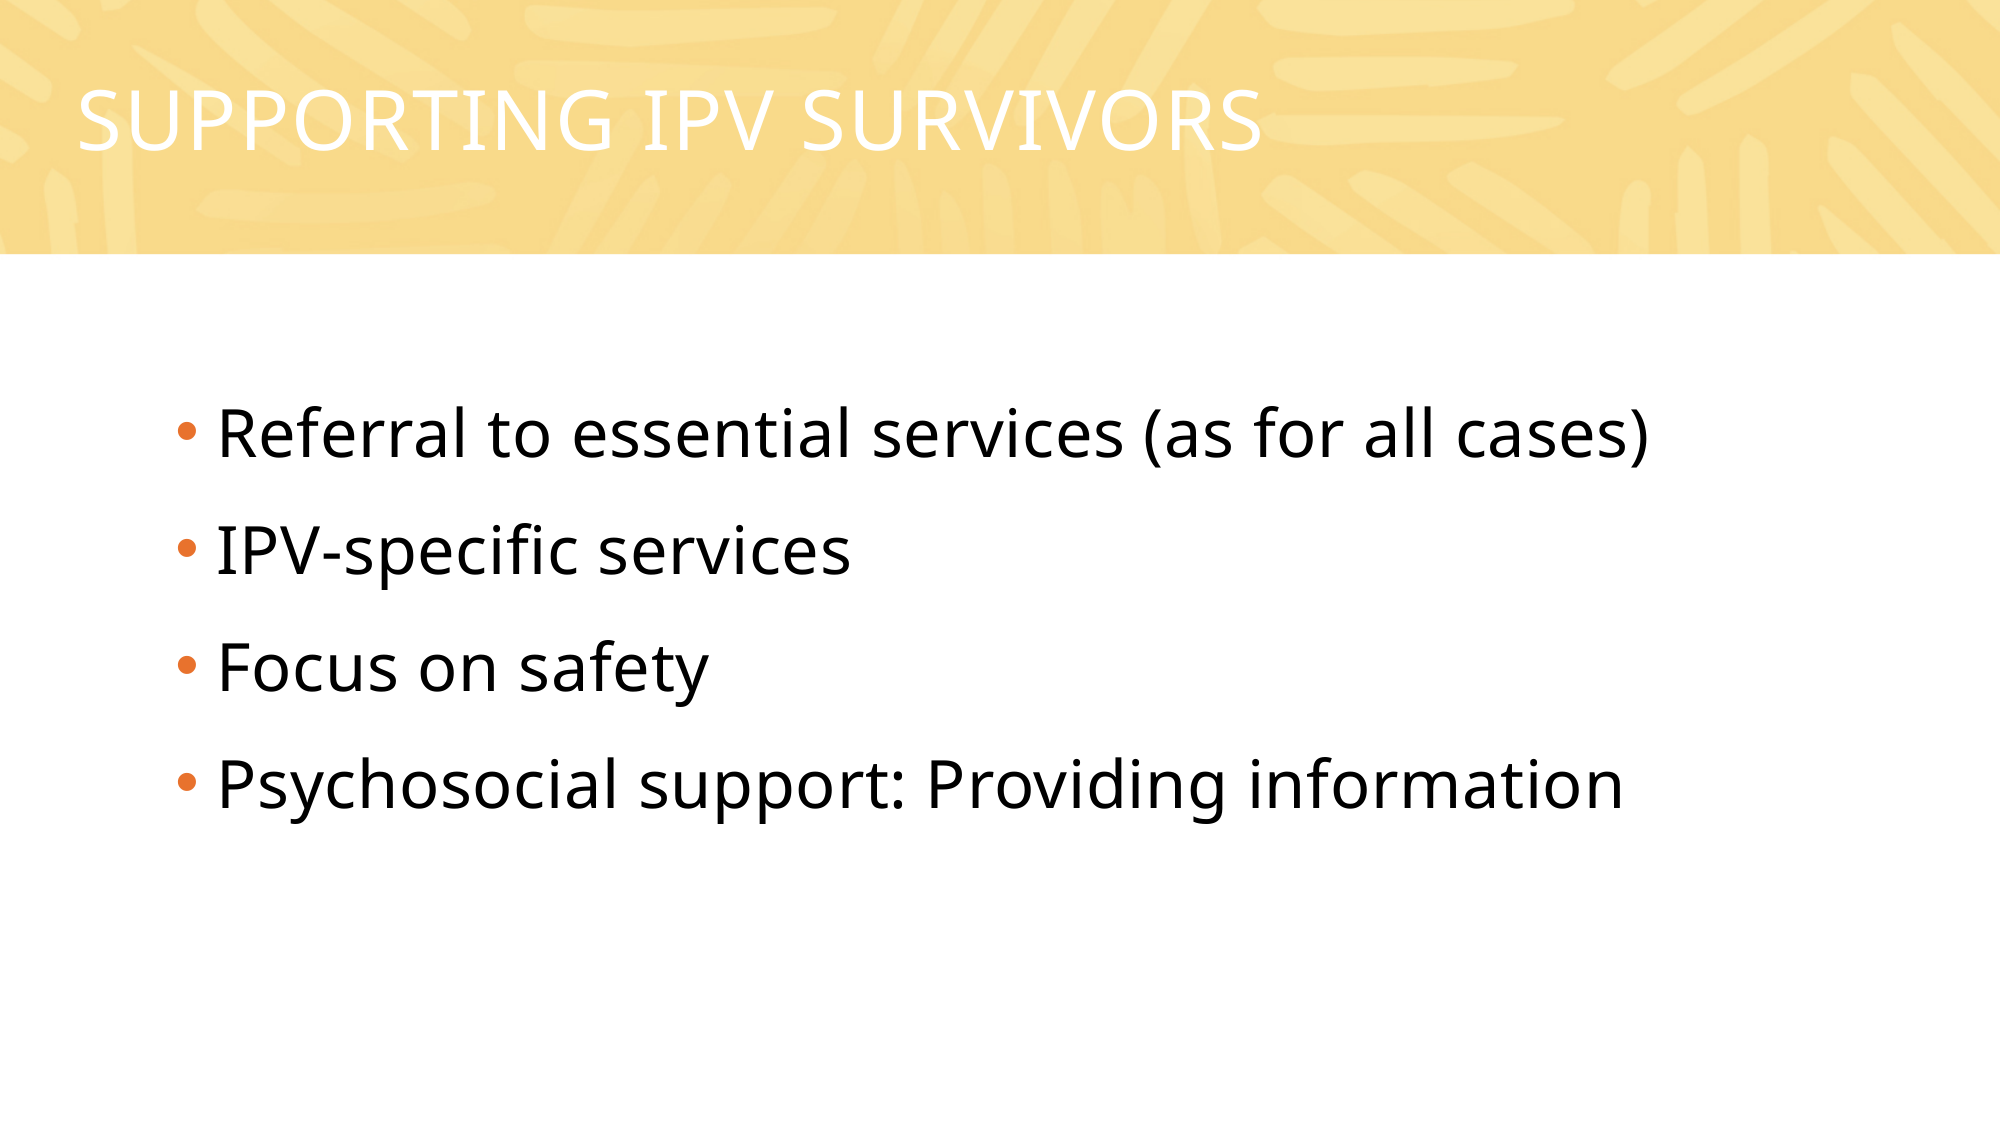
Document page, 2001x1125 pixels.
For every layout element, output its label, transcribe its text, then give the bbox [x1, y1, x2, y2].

list Referral to essential services (as for all cases) IPV-specific services Focus on safety Psychosocial support: Providing information [167, 374, 1763, 1036]
title Supporting ipv survivors [61, 33, 1938, 220]
picture [0, 0, 2000, 1125]
